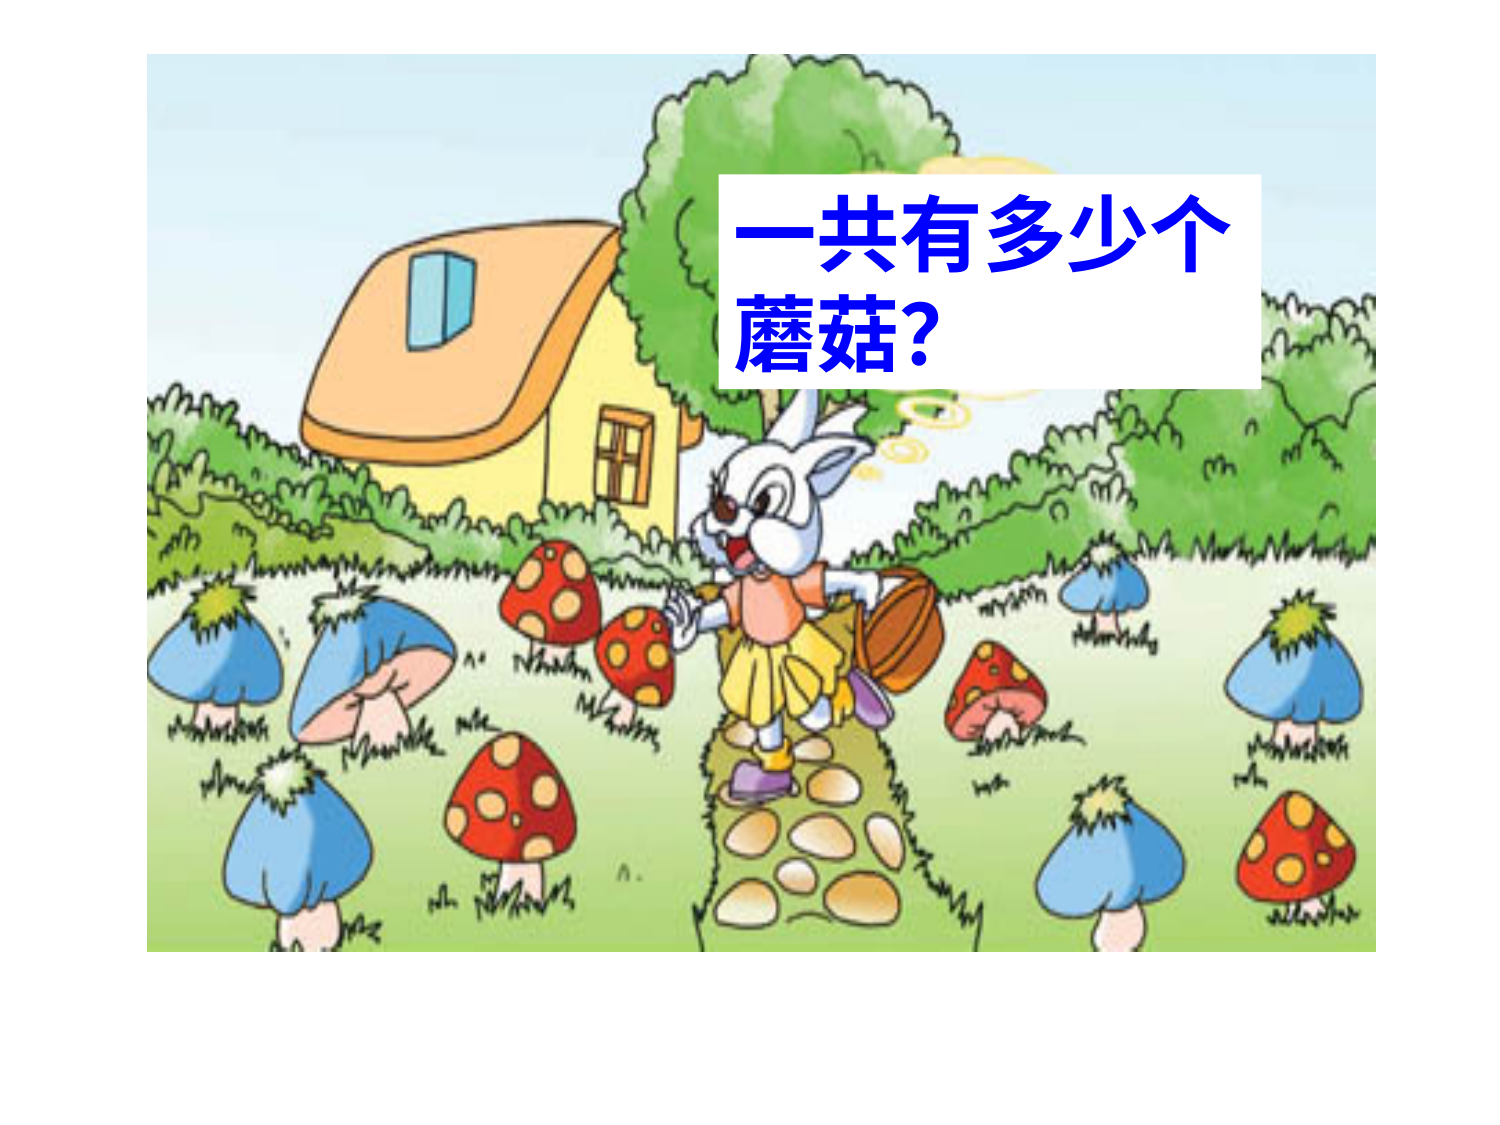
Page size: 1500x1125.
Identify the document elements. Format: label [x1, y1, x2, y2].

picture [147, 54, 1376, 952]
